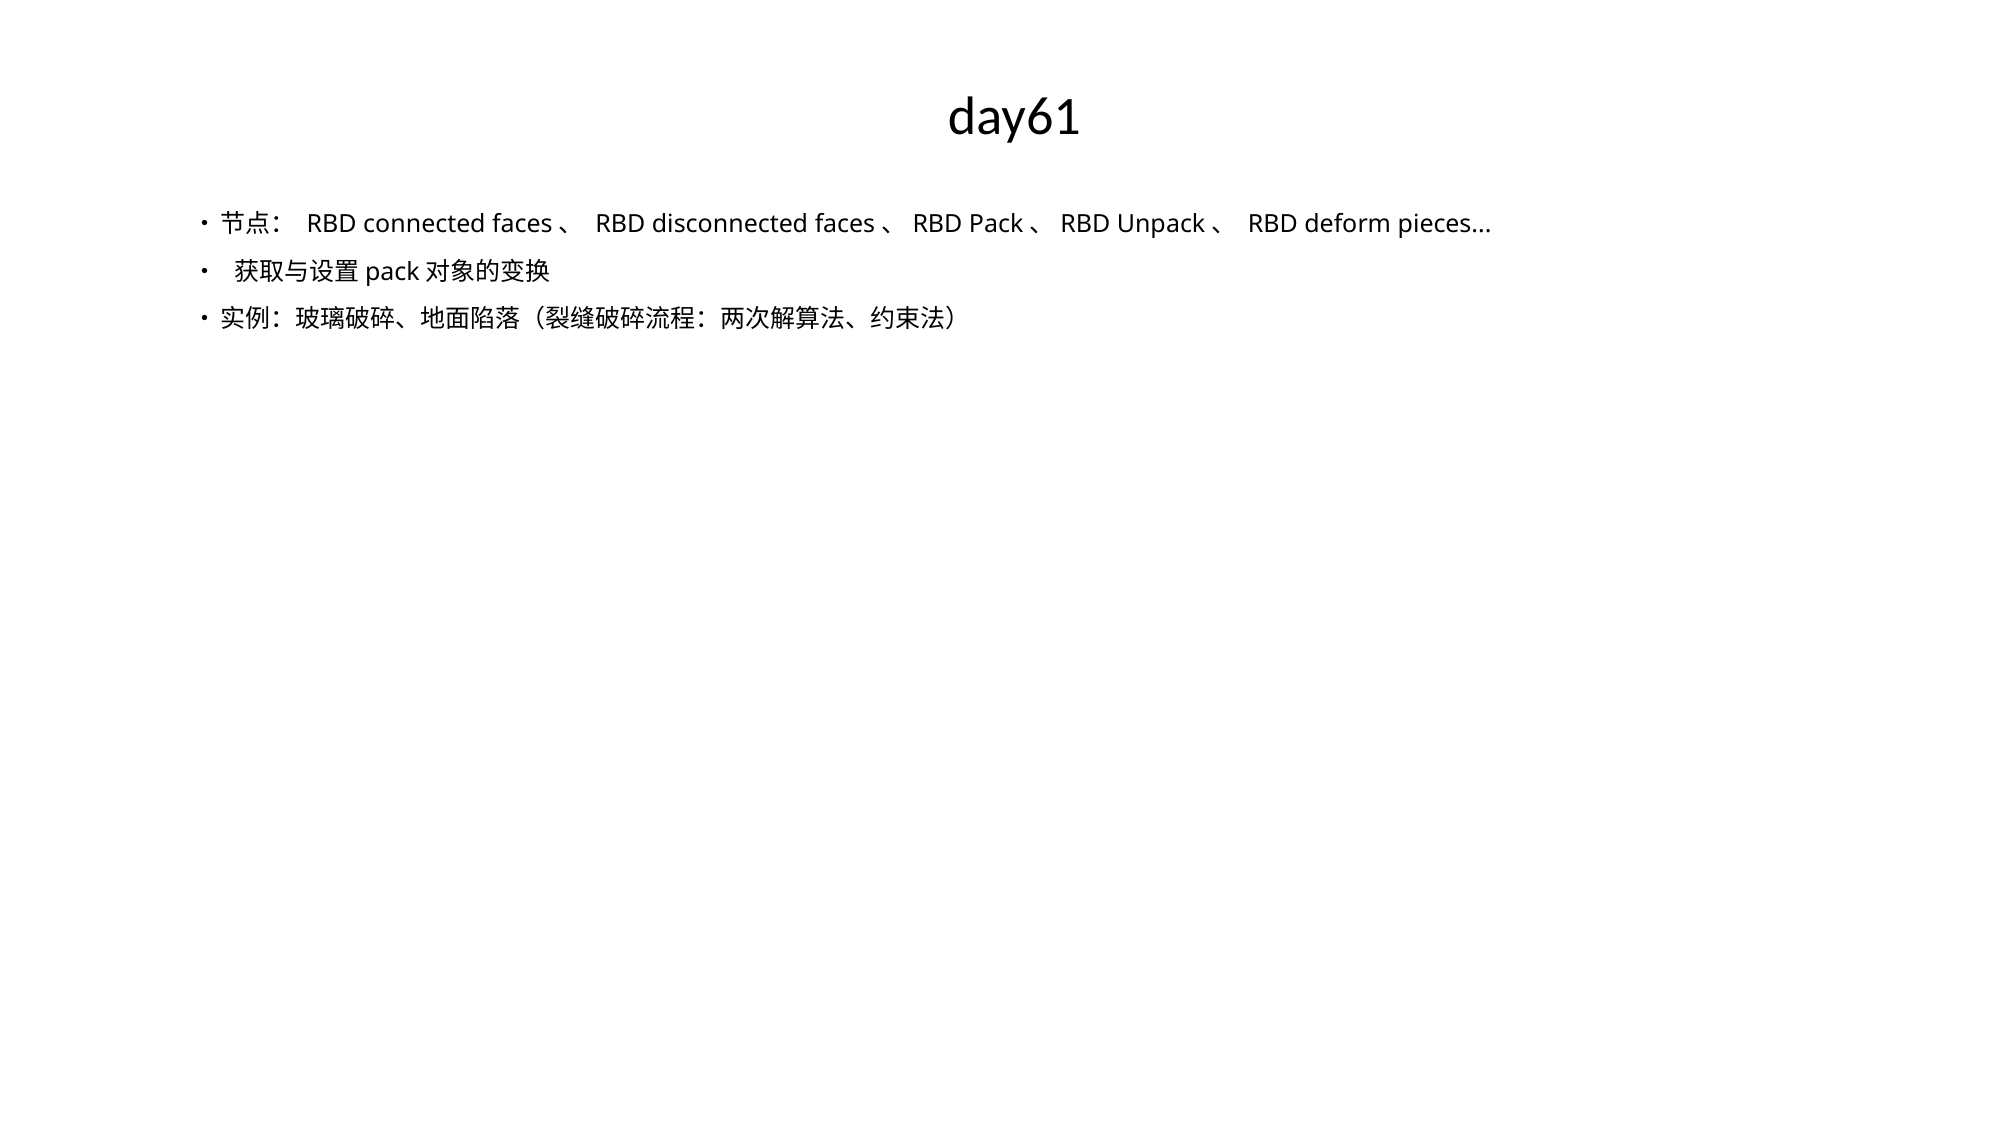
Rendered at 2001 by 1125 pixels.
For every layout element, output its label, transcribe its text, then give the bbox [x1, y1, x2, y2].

subtitle • 节点： RBD connected faces、 RBD disconnected faces、RBD Pack、RBD Unpack、 RBD deform pieces... • 获取与设置pack对象的变换 • 实例：玻璃破碎、地面陷落（裂缝破碎流程：两次解算法、约束法） [176, 203, 1815, 903]
title day61 [543, 41, 1486, 154]
